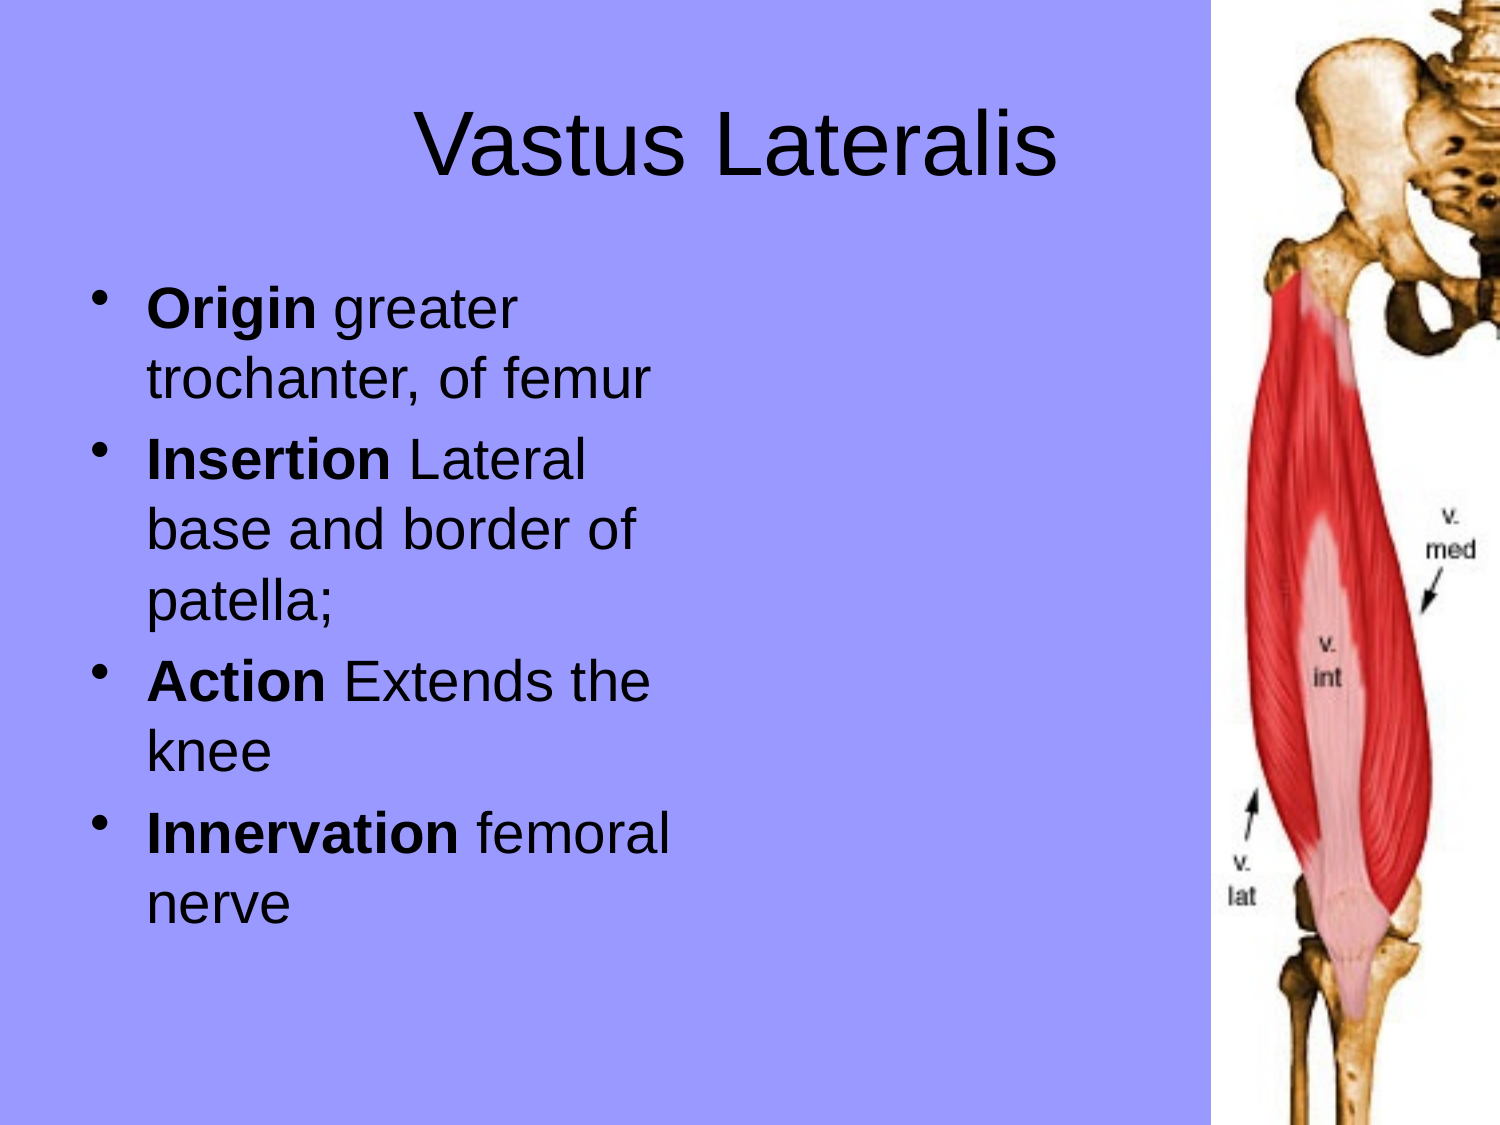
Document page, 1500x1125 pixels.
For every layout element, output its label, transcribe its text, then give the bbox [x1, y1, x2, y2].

title Vastus Lateralis [75, 45, 1206, 233]
picture [1211, 0, 1500, 1125]
list Origin greater trochanter, of femur Insertion Lateral base and border of patella; Action Extends the knee Innervation femoral nerve [75, 262, 738, 1005]
